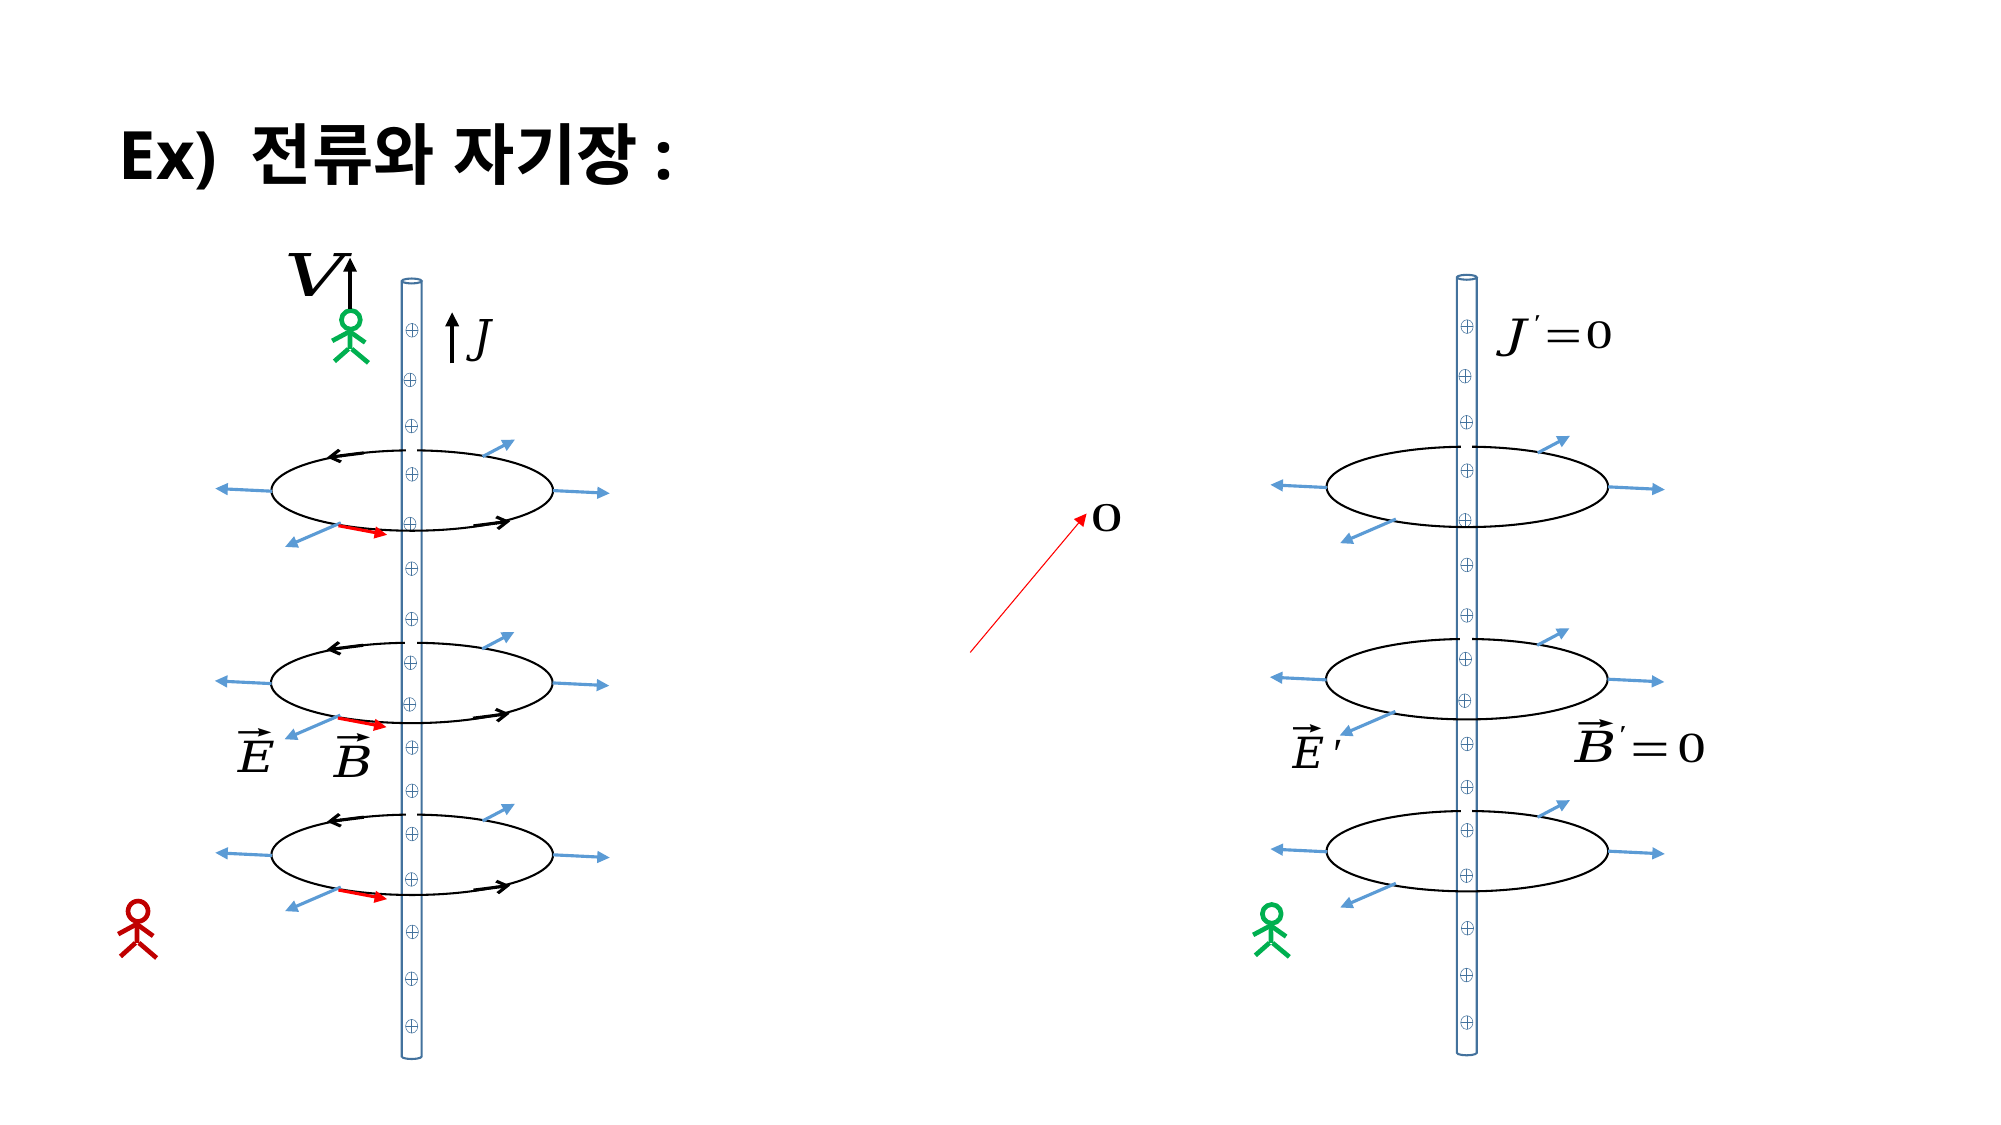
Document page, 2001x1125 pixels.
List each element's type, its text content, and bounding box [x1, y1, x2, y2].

text_box [404, 322, 420, 339]
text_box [645, 385, 1216, 784]
text_box [400, 547, 423, 631]
text_box [404, 1018, 419, 1035]
text_box [405, 923, 420, 940]
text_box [118, 900, 157, 958]
text_box Ex) 전류와 자기장: [104, 105, 1551, 201]
text_box [404, 560, 419, 577]
text_box [404, 611, 419, 628]
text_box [215, 803, 610, 912]
text_box [400, 740, 423, 803]
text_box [215, 439, 610, 547]
text_box [404, 418, 419, 435]
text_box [1253, 274, 1706, 1056]
text_box [400, 912, 423, 1061]
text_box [284, 244, 369, 363]
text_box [214, 631, 610, 740]
text_box [404, 970, 419, 987]
text_box [400, 277, 424, 439]
text_box [404, 782, 420, 799]
text_box [402, 371, 418, 388]
text_box [404, 740, 420, 756]
